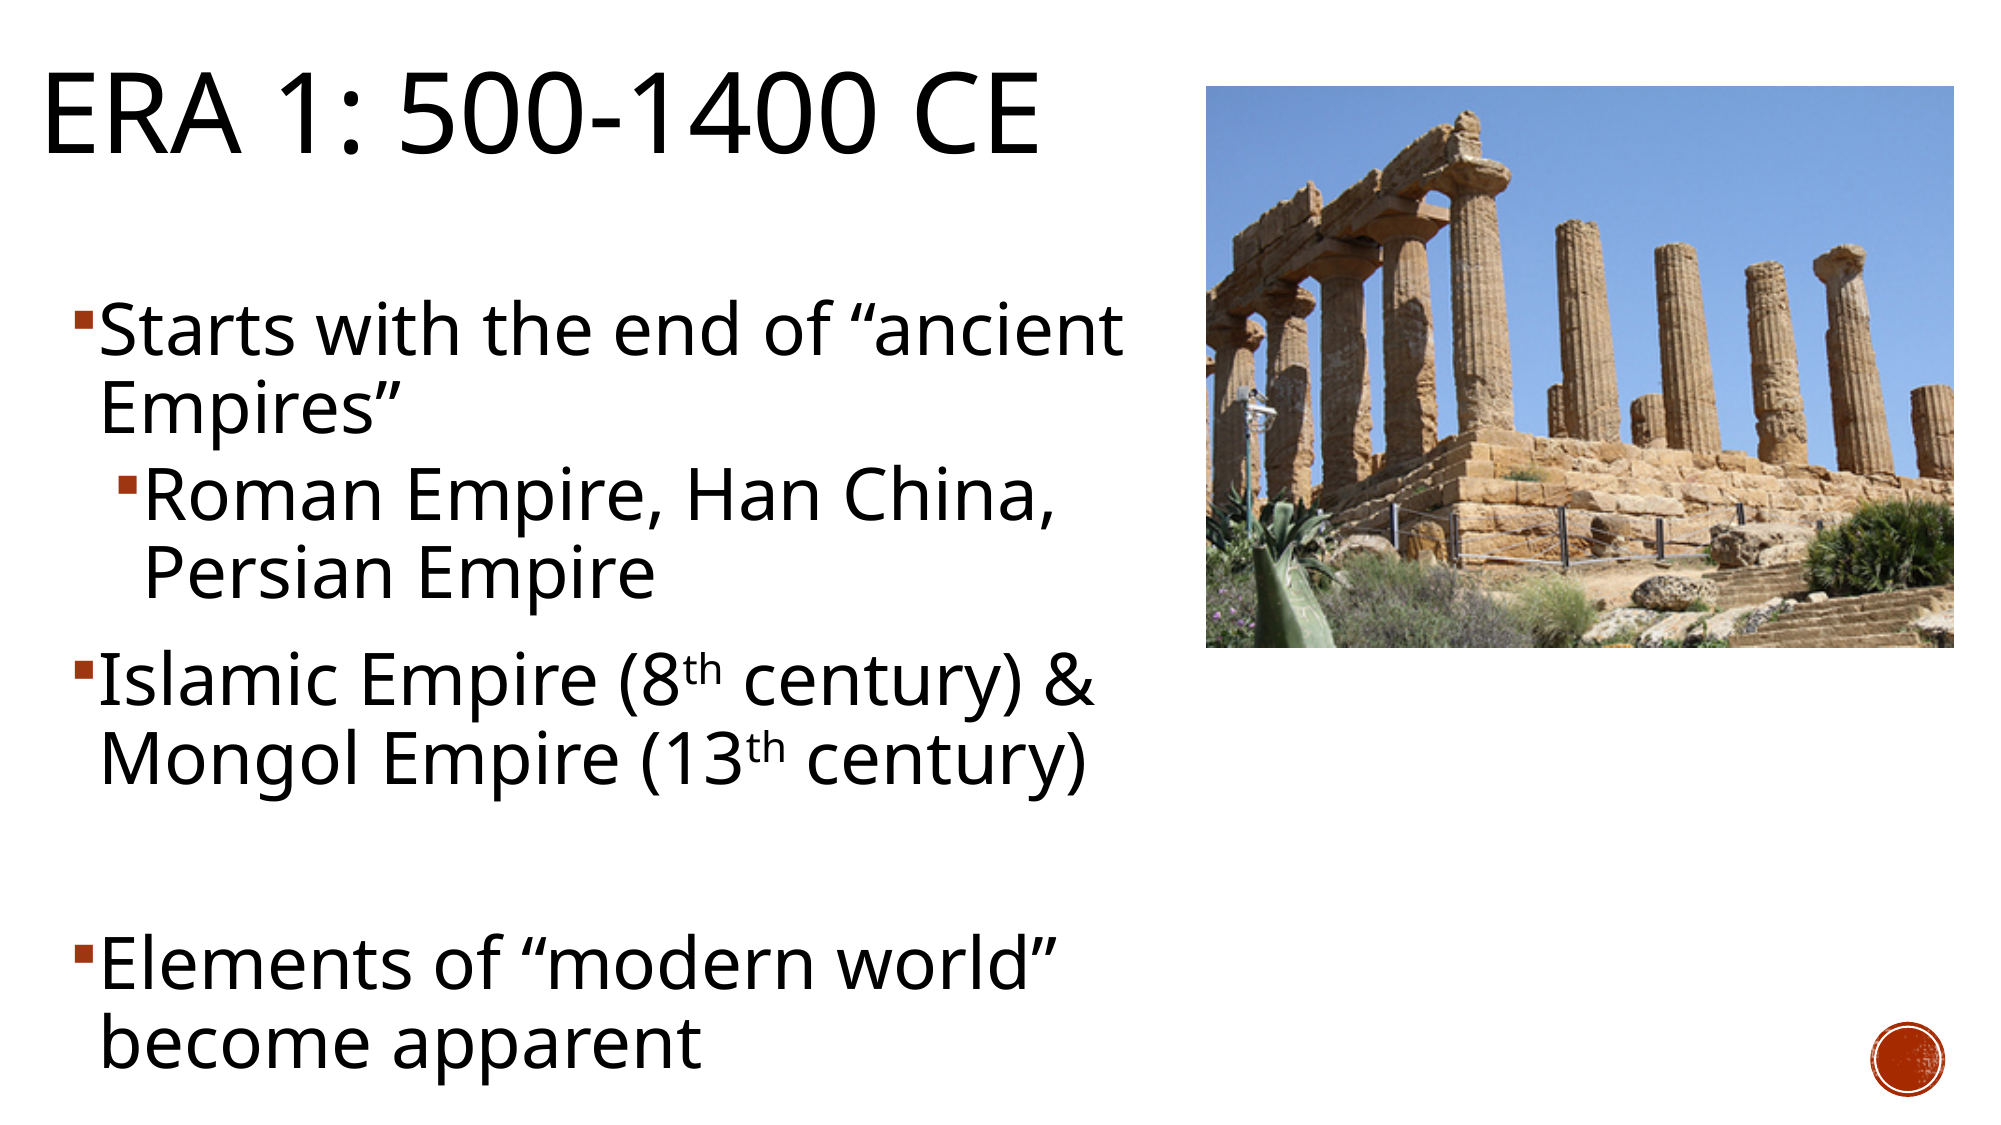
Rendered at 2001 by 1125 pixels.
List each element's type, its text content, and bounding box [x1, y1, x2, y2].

title Era 1: 500-1400 CE [23, 6, 1824, 228]
picture [1206, 86, 1954, 648]
list Starts with the end of “ancient Empires” Roman Empire, Han China, Persian Empire Islamic Empire (8th century) & Mongol Empire (13th century) Elements of “modern world” become apparent [54, 285, 1207, 1095]
